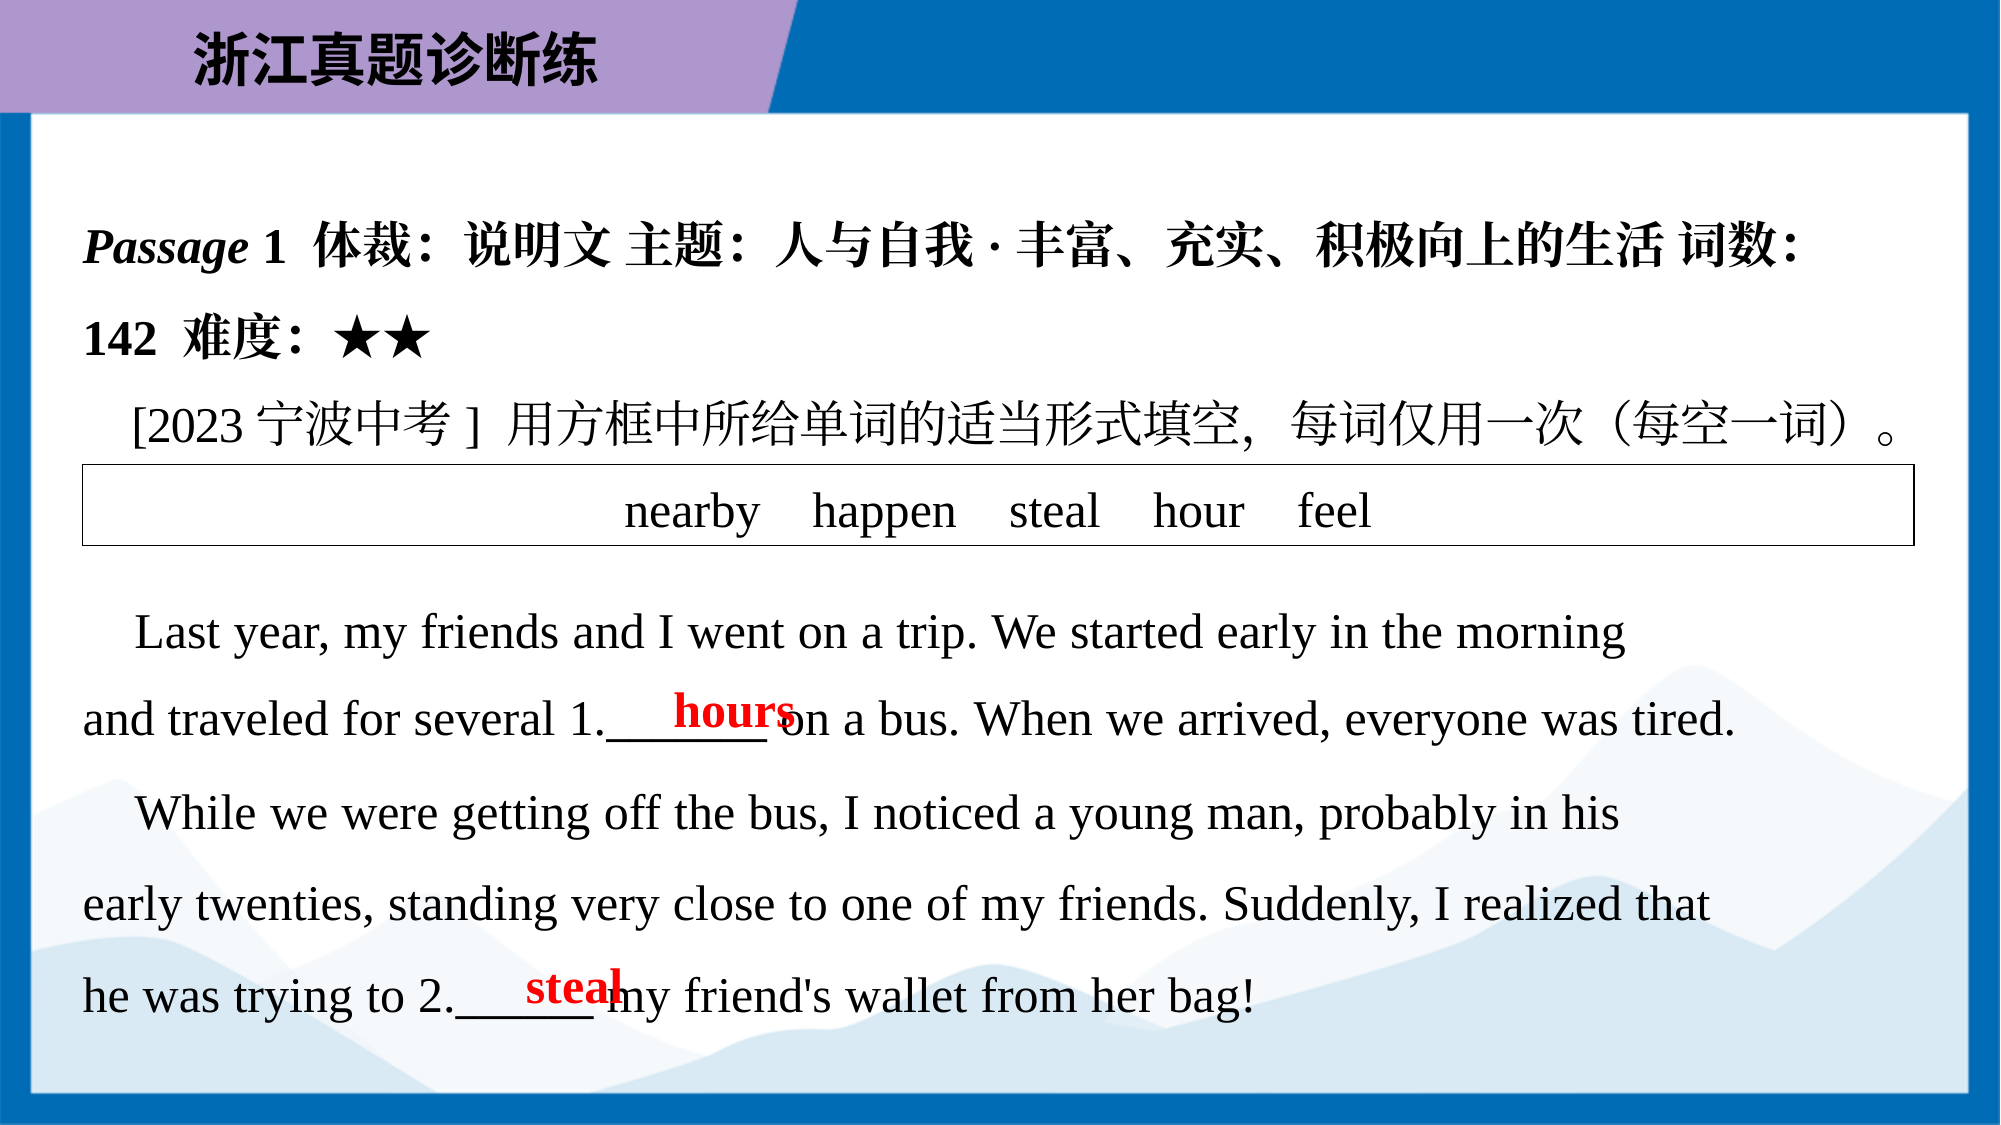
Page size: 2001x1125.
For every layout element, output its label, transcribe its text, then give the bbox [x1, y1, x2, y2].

text_box Last year, my friends and I went on a trip. We started early in the morning and traveled for several 1._______ on a bus. When we arrived, everyone was tired. [82, 566, 1917, 737]
picture [0, 0, 2000, 1125]
text_box Passage 1 体裁：说明文 主题：人与自我·丰富、充实、积极向上的生活 词数： 142 难度：★★ [2023宁波中考] 用方框中所给单词的适当形式填空，每词仅用一次（每空一词）。 [82, 182, 1917, 444]
text_box hours [655, 650, 814, 729]
text_box steal [507, 926, 642, 1005]
text_box While we were getting off the bus, I noticed a young man, probably in his early twenties, standing very close to one of my friends. Suddenly, I realized that he was trying to 2.______ my friend's wallet from her bag! [82, 747, 1917, 1023]
table_header nearby happen steal hour feel [83, 465, 1913, 545]
